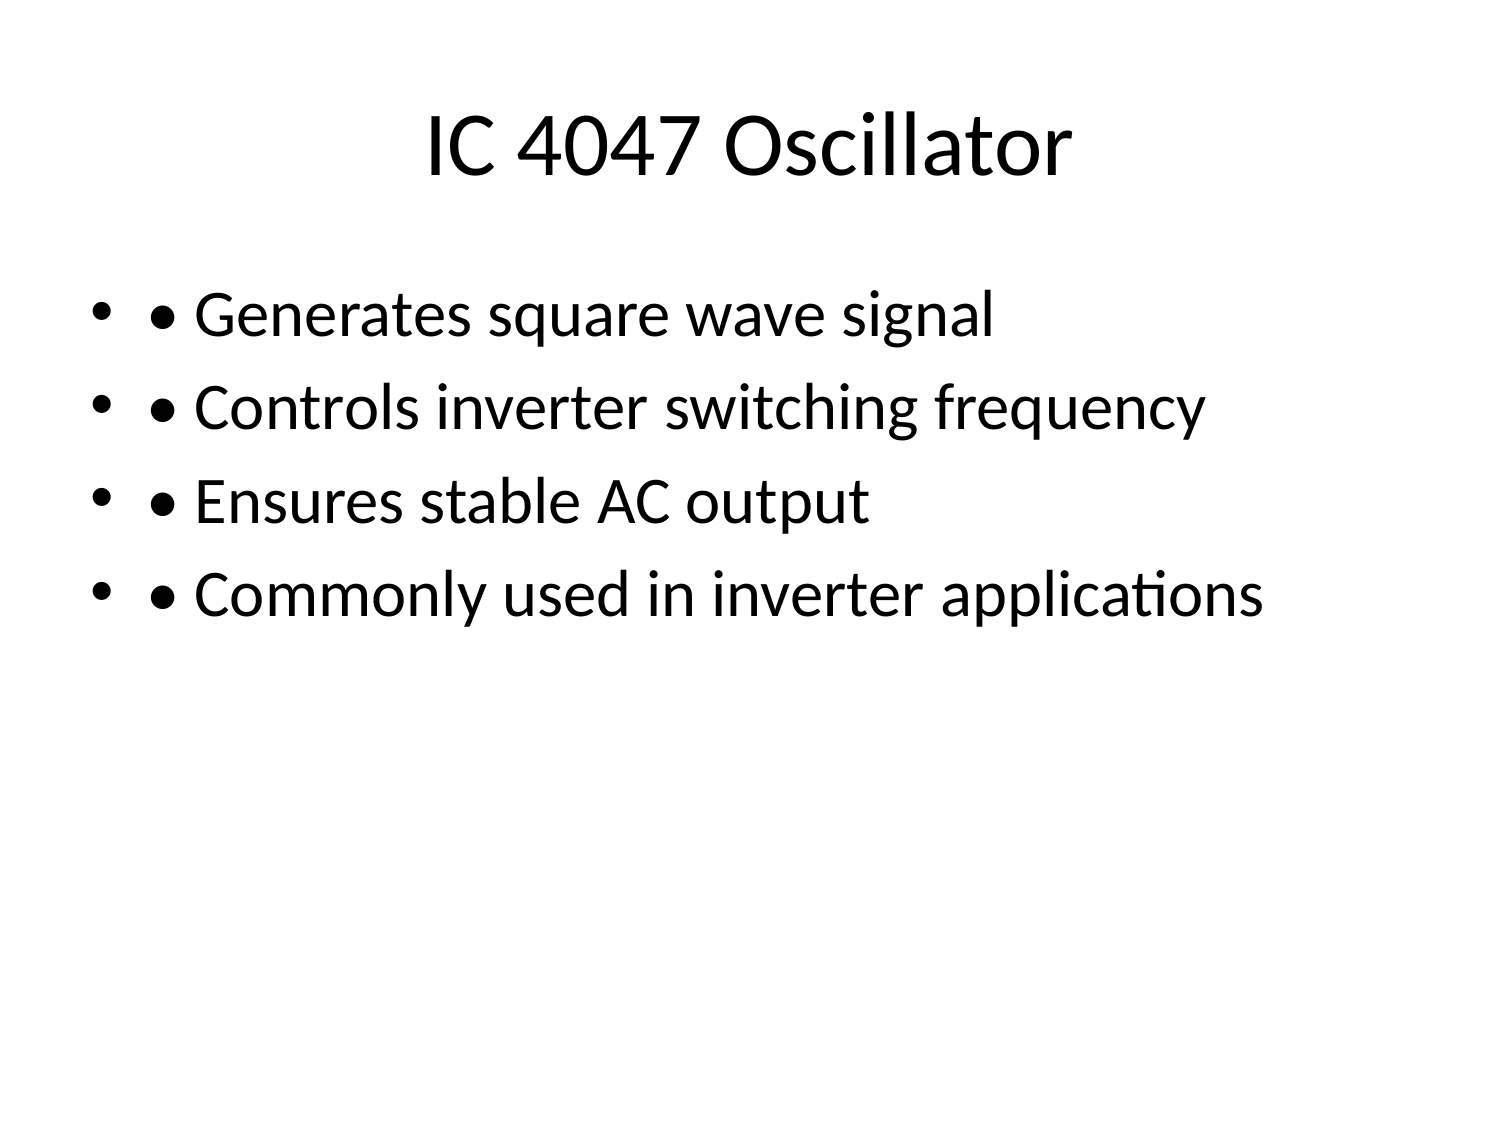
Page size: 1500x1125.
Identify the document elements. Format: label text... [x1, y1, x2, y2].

list • Generates square wave signal • Controls inverter switching frequency • Ensures stable AC output • Commonly used in inverter applications [75, 262, 1425, 1005]
title IC 4047 Oscillator [75, 45, 1425, 233]
